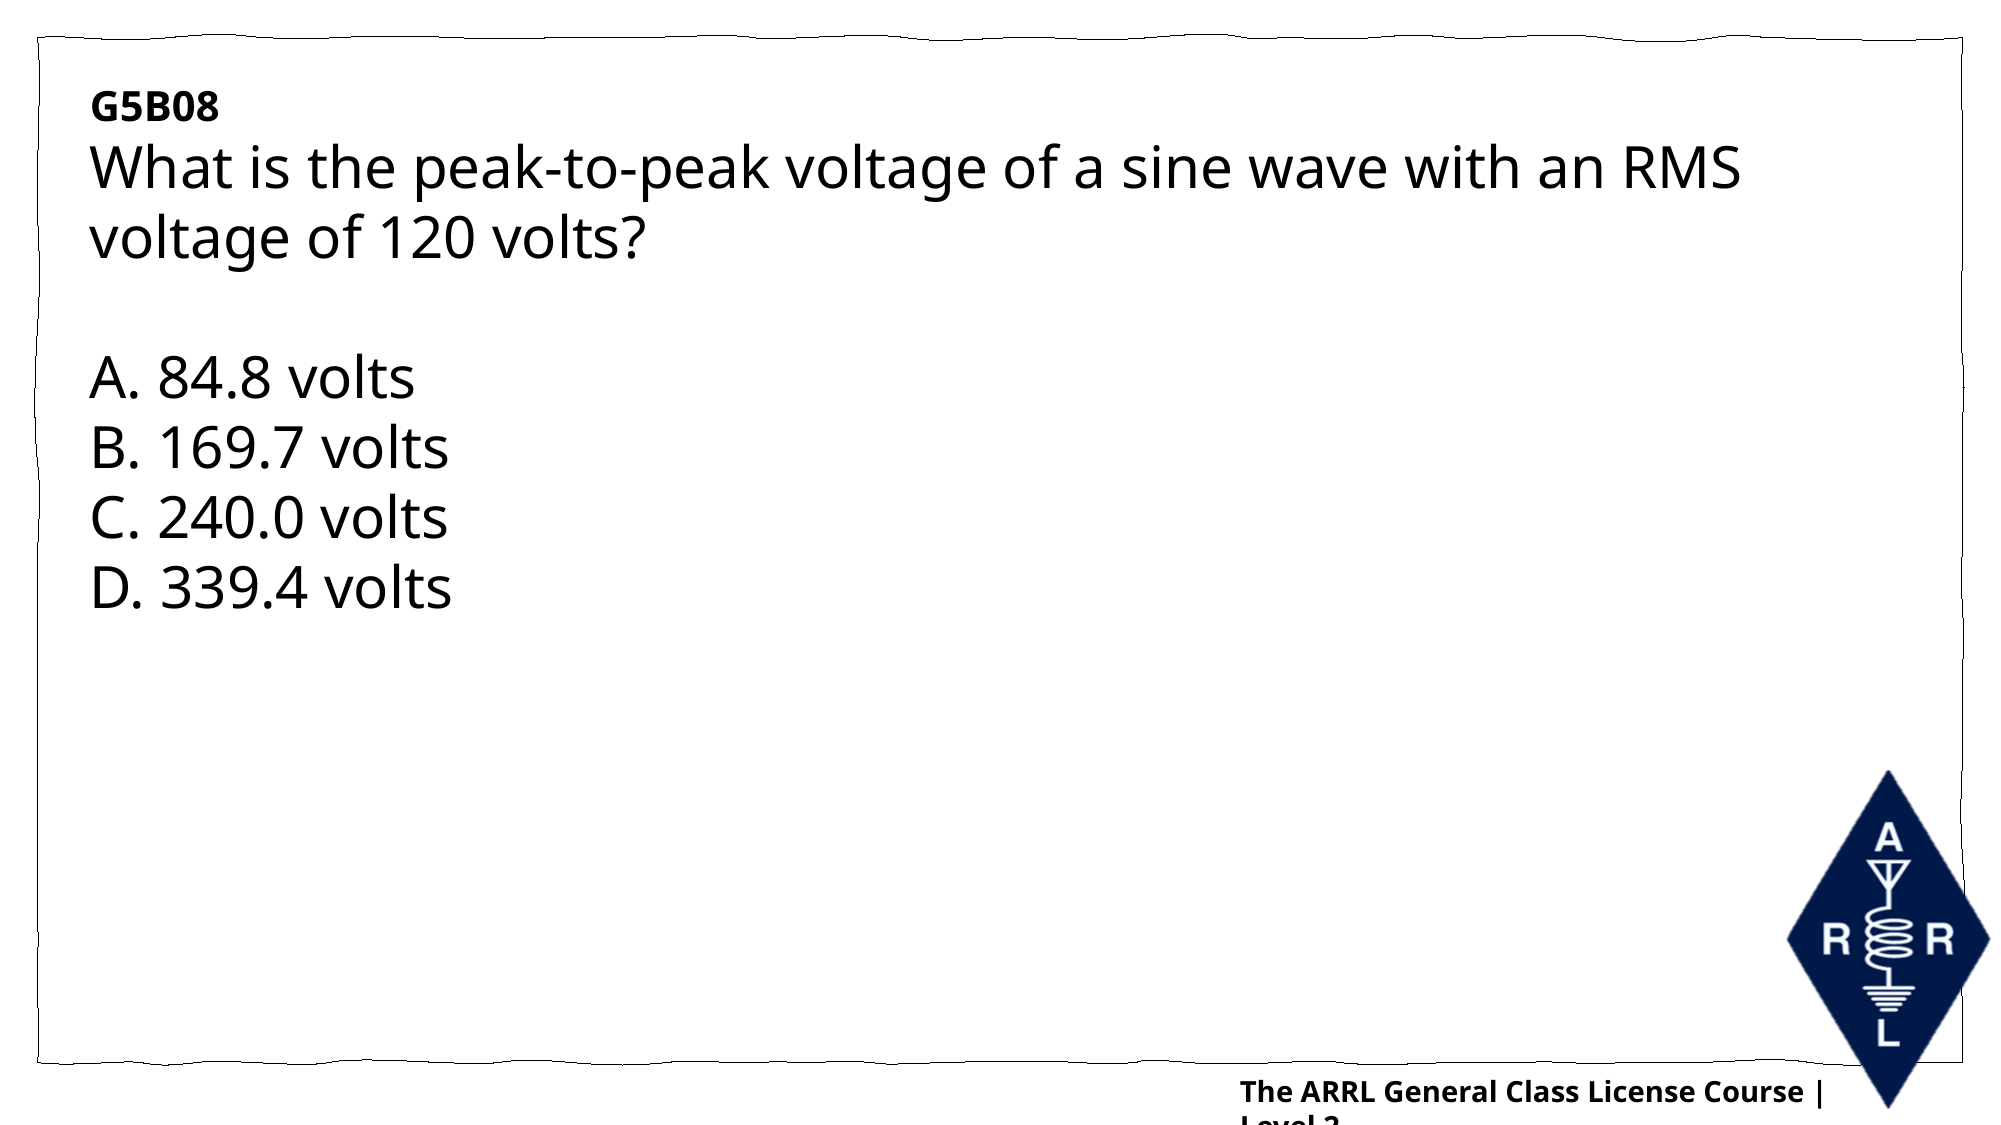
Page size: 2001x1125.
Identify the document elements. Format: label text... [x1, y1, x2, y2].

text_box G5B08 What is the peak-to-peak voltage of a sine wave with an RMS voltage of 120 volts? A. 84.8 volts B. 169.7 volts C. 240.0 volts D. 339.4 volts [75, 72, 1850, 628]
picture [1773, 752, 1999, 1125]
